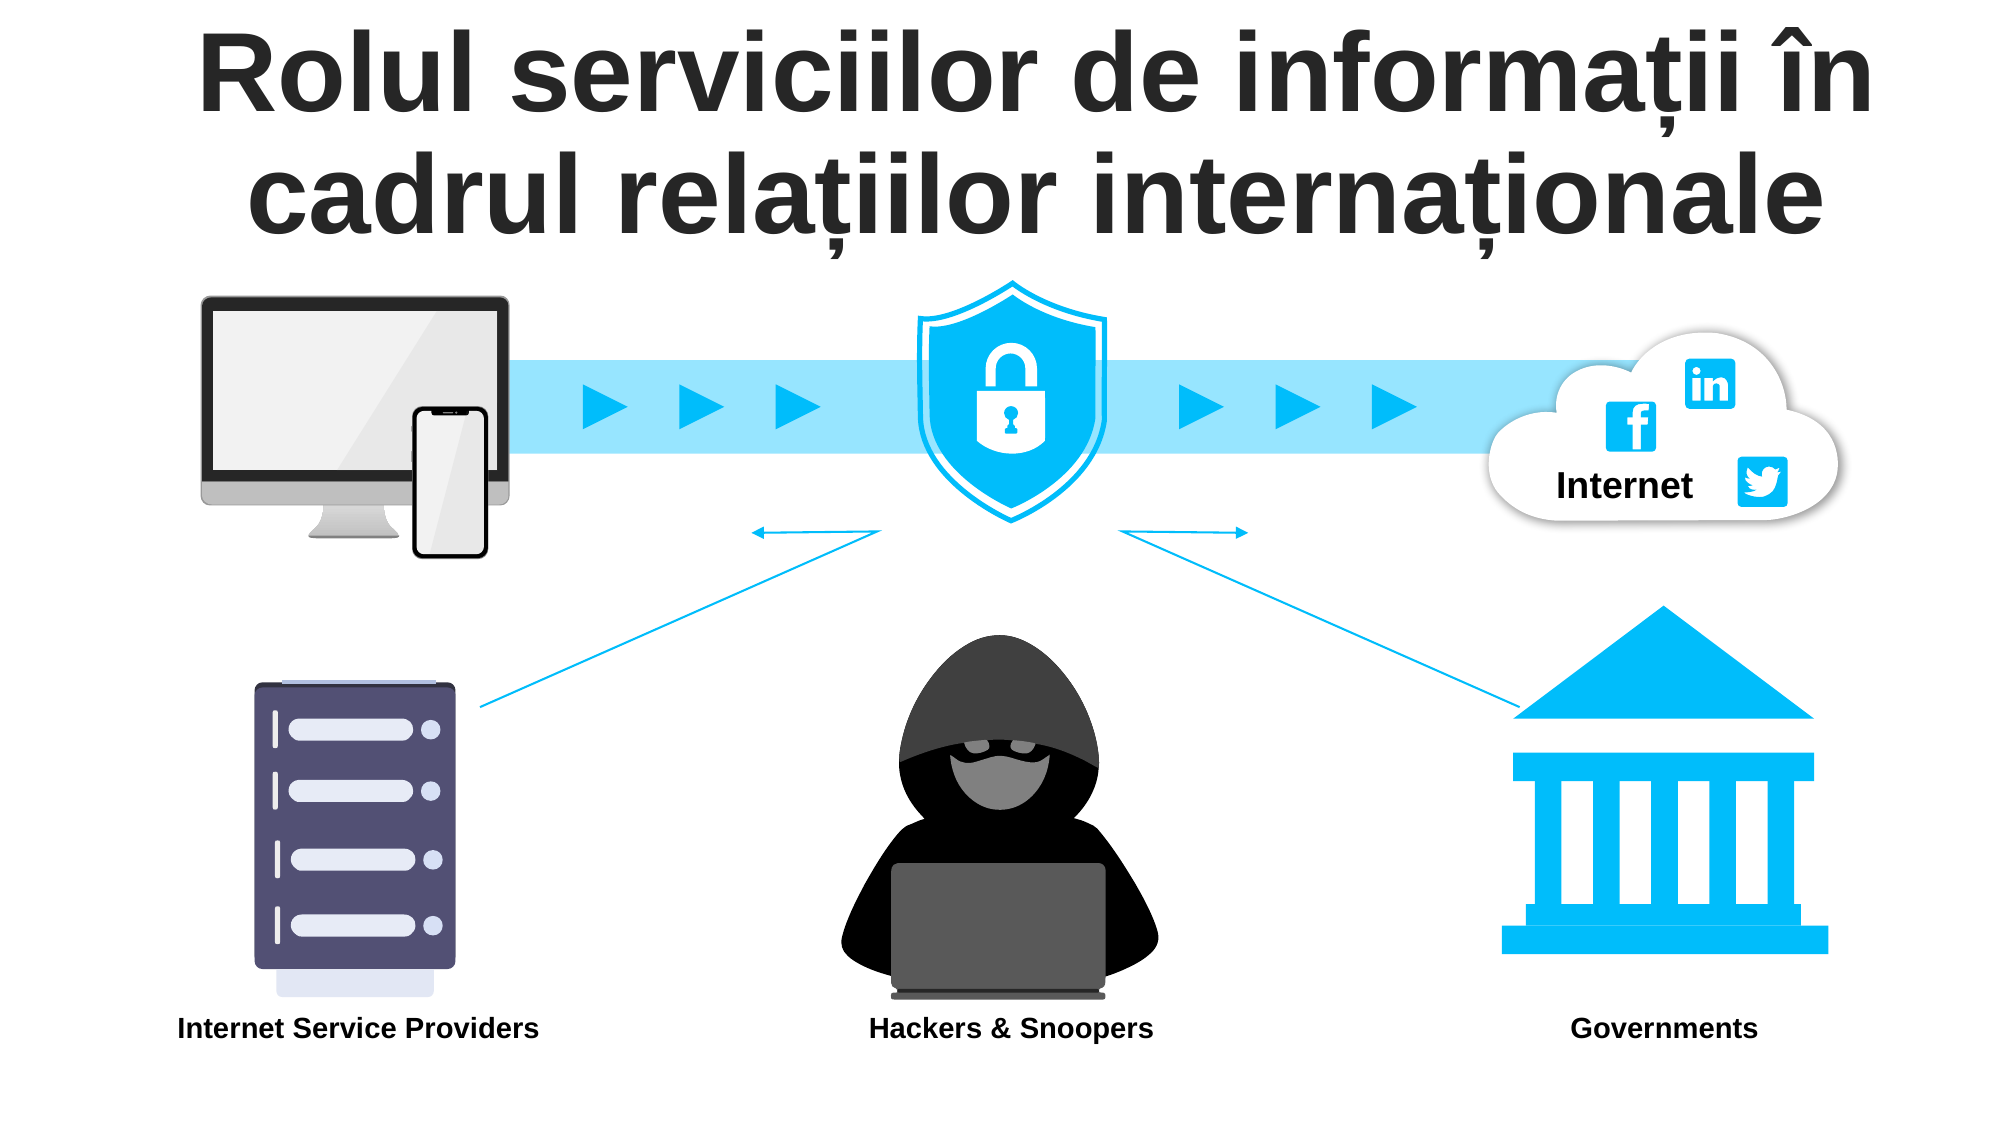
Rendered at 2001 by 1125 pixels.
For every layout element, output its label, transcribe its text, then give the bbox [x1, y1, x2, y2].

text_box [841, 635, 1159, 1000]
text_box [511, 359, 919, 455]
text_box Governments [1463, 1001, 1866, 1052]
text_box [1105, 359, 1488, 455]
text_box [1179, 384, 1417, 430]
text_box [1117, 526, 1501, 700]
text_box [479, 526, 883, 709]
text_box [582, 384, 821, 430]
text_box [1488, 332, 1838, 521]
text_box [199, 294, 511, 559]
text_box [919, 283, 1105, 521]
list Rolul serviciilor de informații în cadrul relațiilor internaționale [87, 148, 1987, 267]
text_box Internet Service Providers [157, 1002, 560, 1052]
text_box Hackers & Snoopers [810, 1002, 1213, 1053]
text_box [1501, 605, 1829, 955]
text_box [254, 679, 456, 997]
